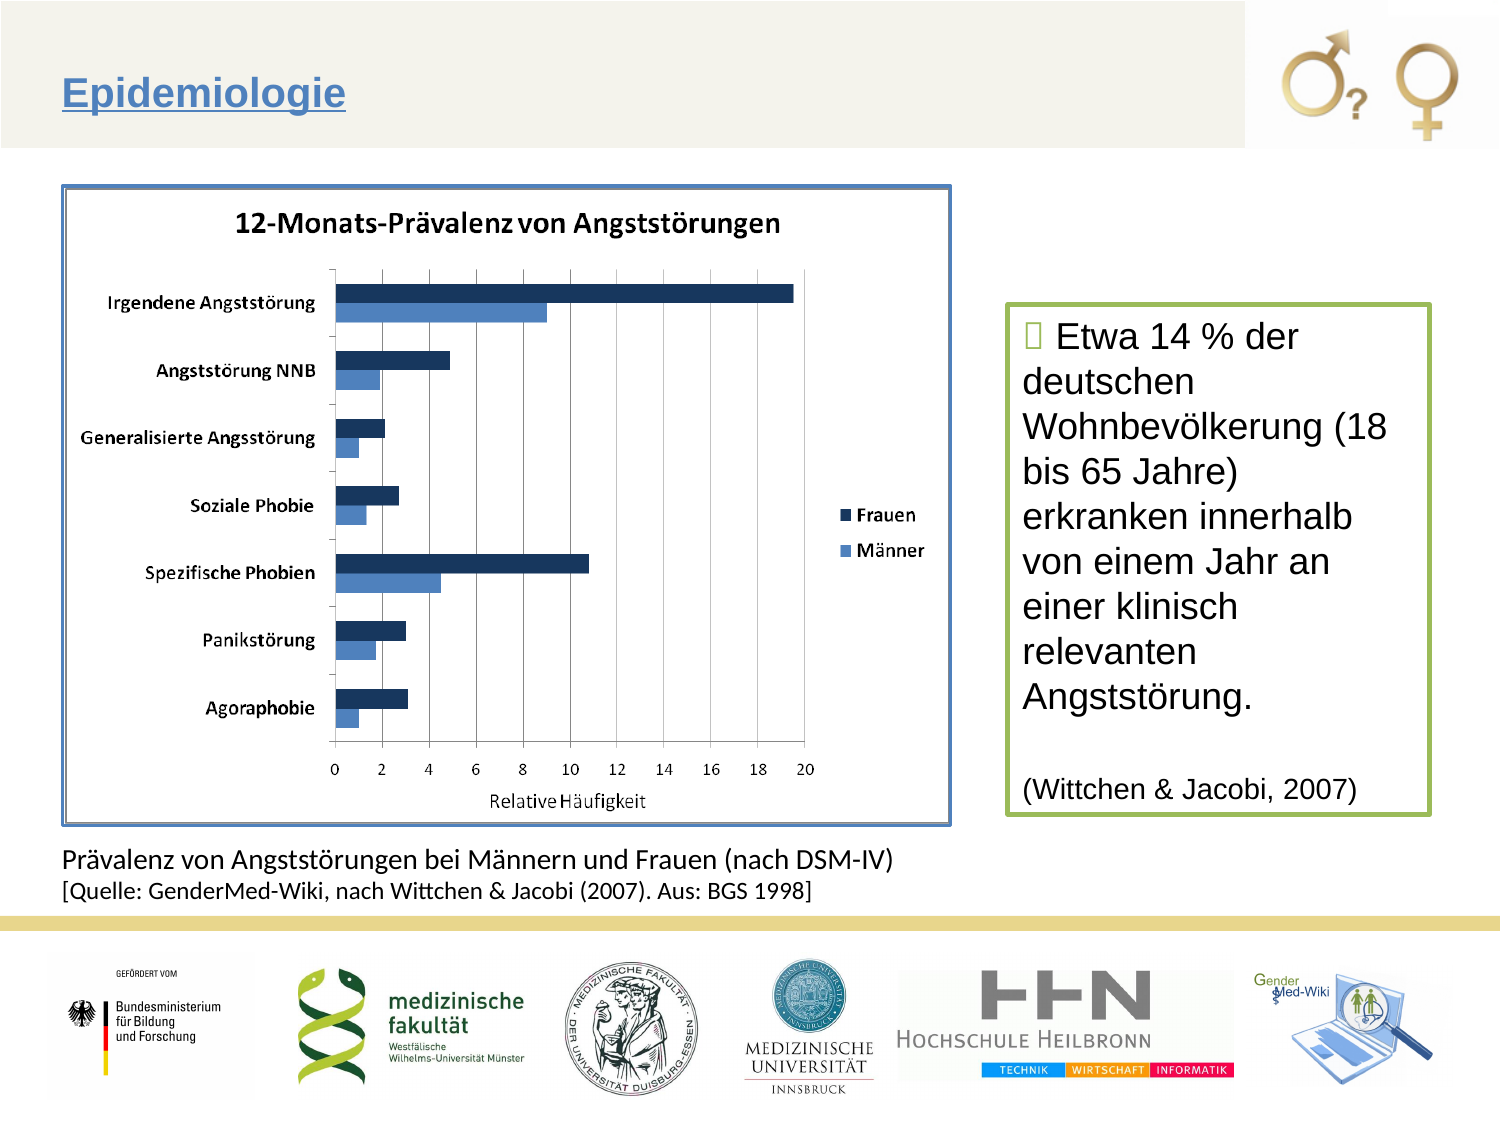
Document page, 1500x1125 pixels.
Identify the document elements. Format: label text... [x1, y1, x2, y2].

picture [47, 952, 255, 1100]
picture [298, 952, 1234, 1100]
text_box Epidemiologie [46, 58, 1184, 124]
text_box Prävalenz von Angststörungen bei Männern und Frauen (nach DSM-IV) [Quelle: GenderMed-Wiki, nach Wittchen & Jacobi (2007). Aus: BGS 1998] [46, 832, 950, 913]
picture [1246, 965, 1453, 1087]
picture [1245, 0, 1500, 149]
text_box  Etwa 14 % der deutschen Wohnbevölkerung (18 bis 65 Jahre) erkranken innerhalb von einem Jahr an einer klinisch relevanten Angststörung. (Wittchen & Jacobi, 2007) [1007, 304, 1430, 815]
picture [63, 187, 950, 824]
